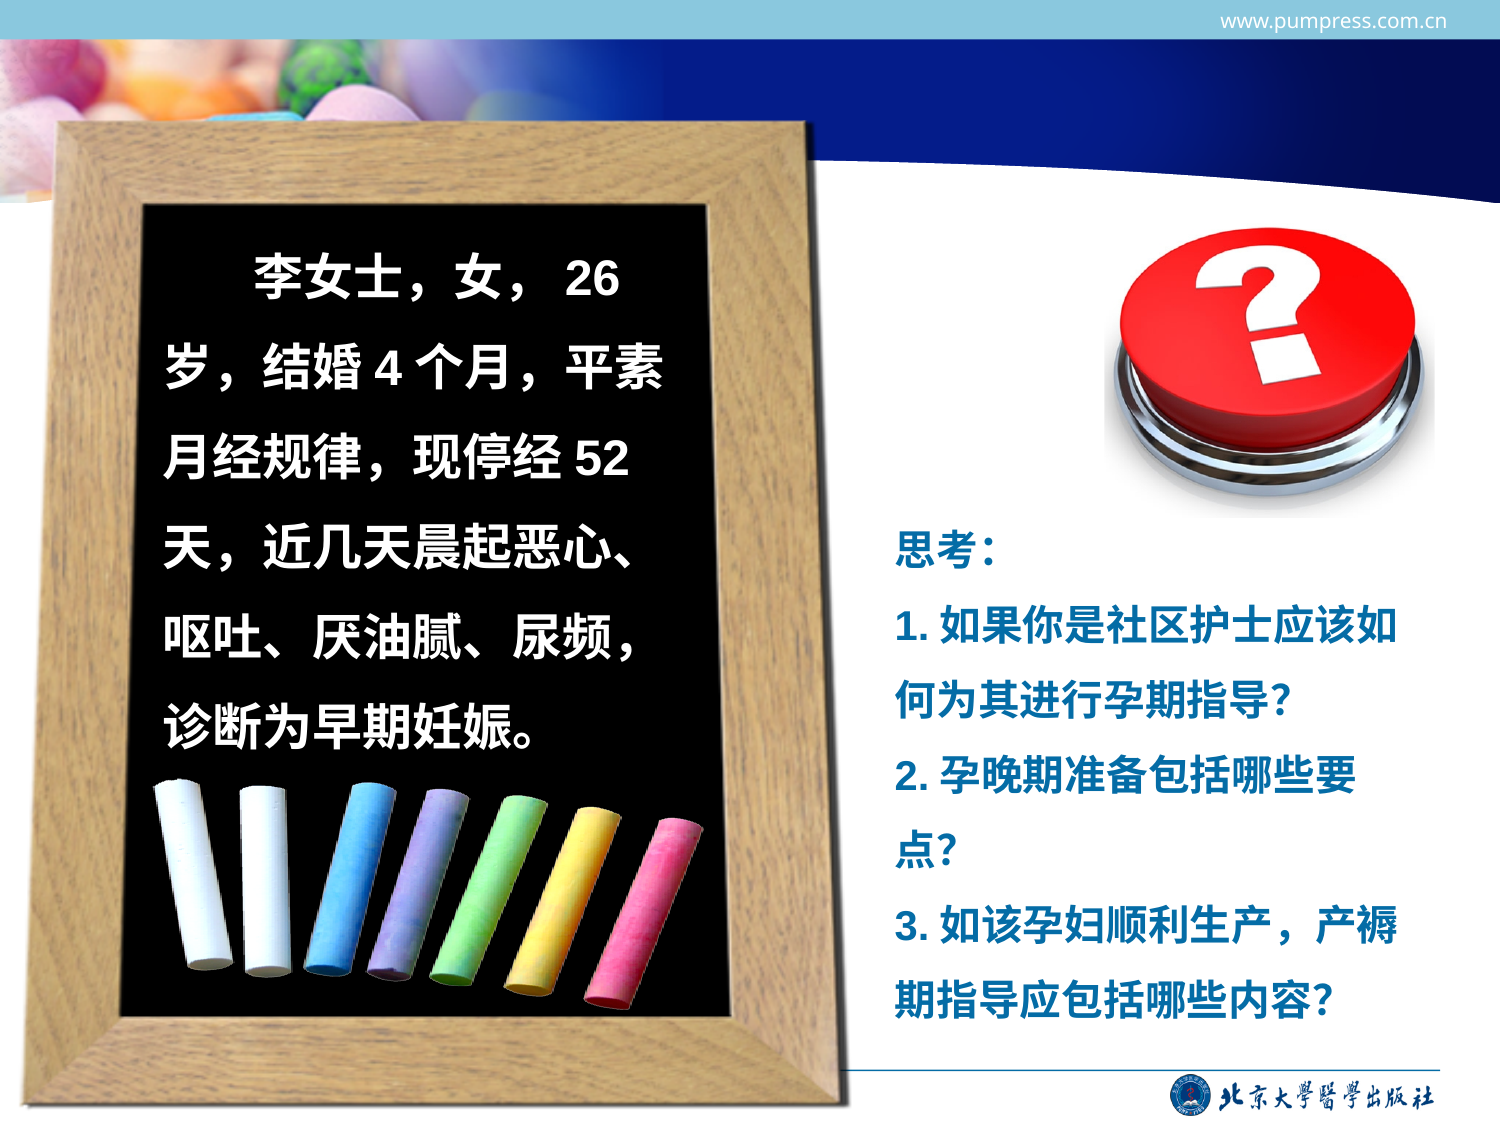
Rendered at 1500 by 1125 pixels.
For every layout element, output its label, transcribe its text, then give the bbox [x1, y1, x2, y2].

picture [0, 40, 1500, 1125]
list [1104, 219, 1435, 518]
text_box 思考： 1.如果你是社区护士应该如何为其进行孕期指导？ 2.孕晚期准备包括哪些要点？ 3.如该孕妇顺利生产，产褥期指导应包括哪些内容？ [879, 491, 1447, 1032]
picture [1170, 1074, 1436, 1118]
slide_number www.pumpress.com.cn [1024, 0, 1463, 38]
